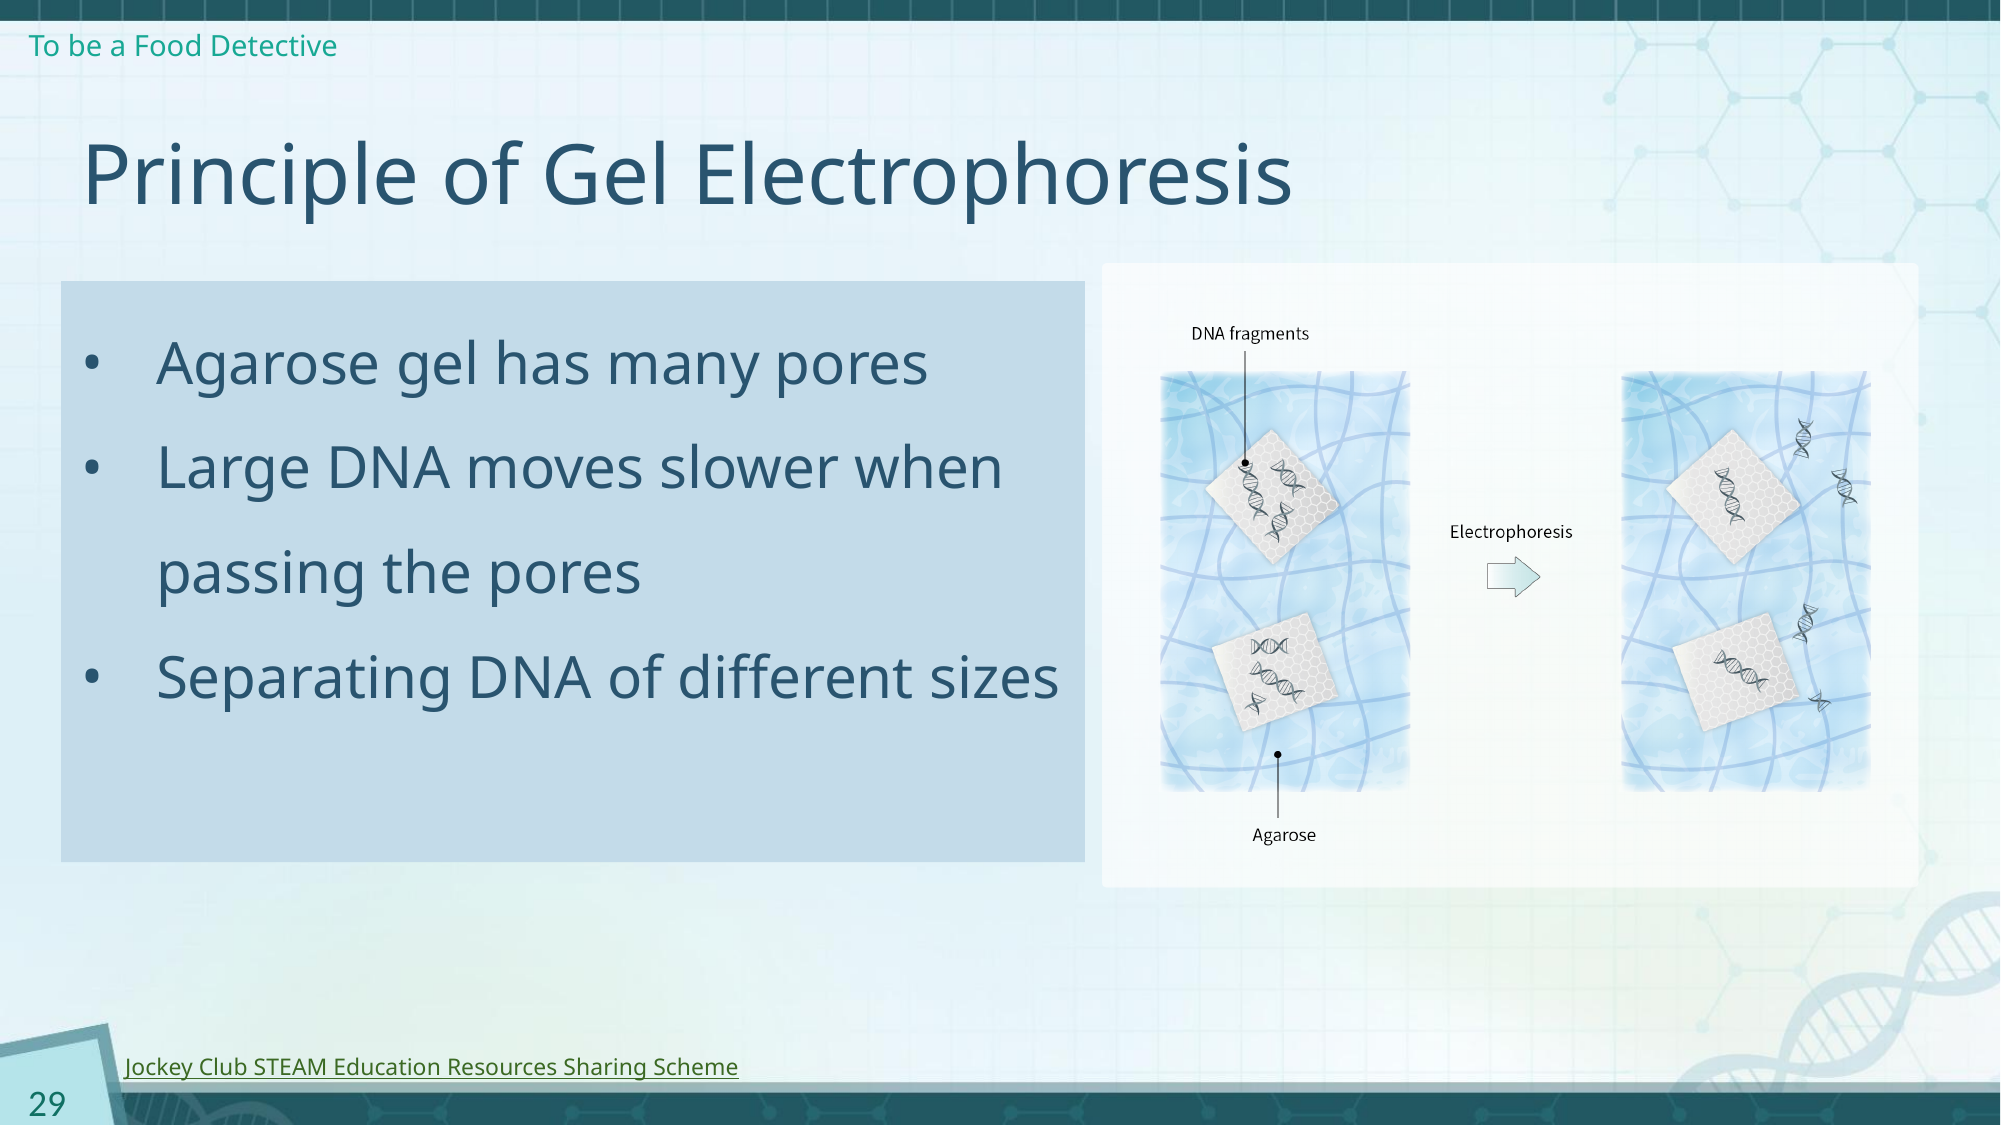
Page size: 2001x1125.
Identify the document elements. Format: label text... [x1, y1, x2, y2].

title Principle of Gel Electrophoresis [61, 63, 1571, 279]
picture [0, 0, 2001, 1125]
slide_number 29 [0, 1071, 96, 1125]
list Agarose gel has many pores Large DNA moves slower when passing the pores Separating DNA of different sizes [61, 281, 1079, 863]
